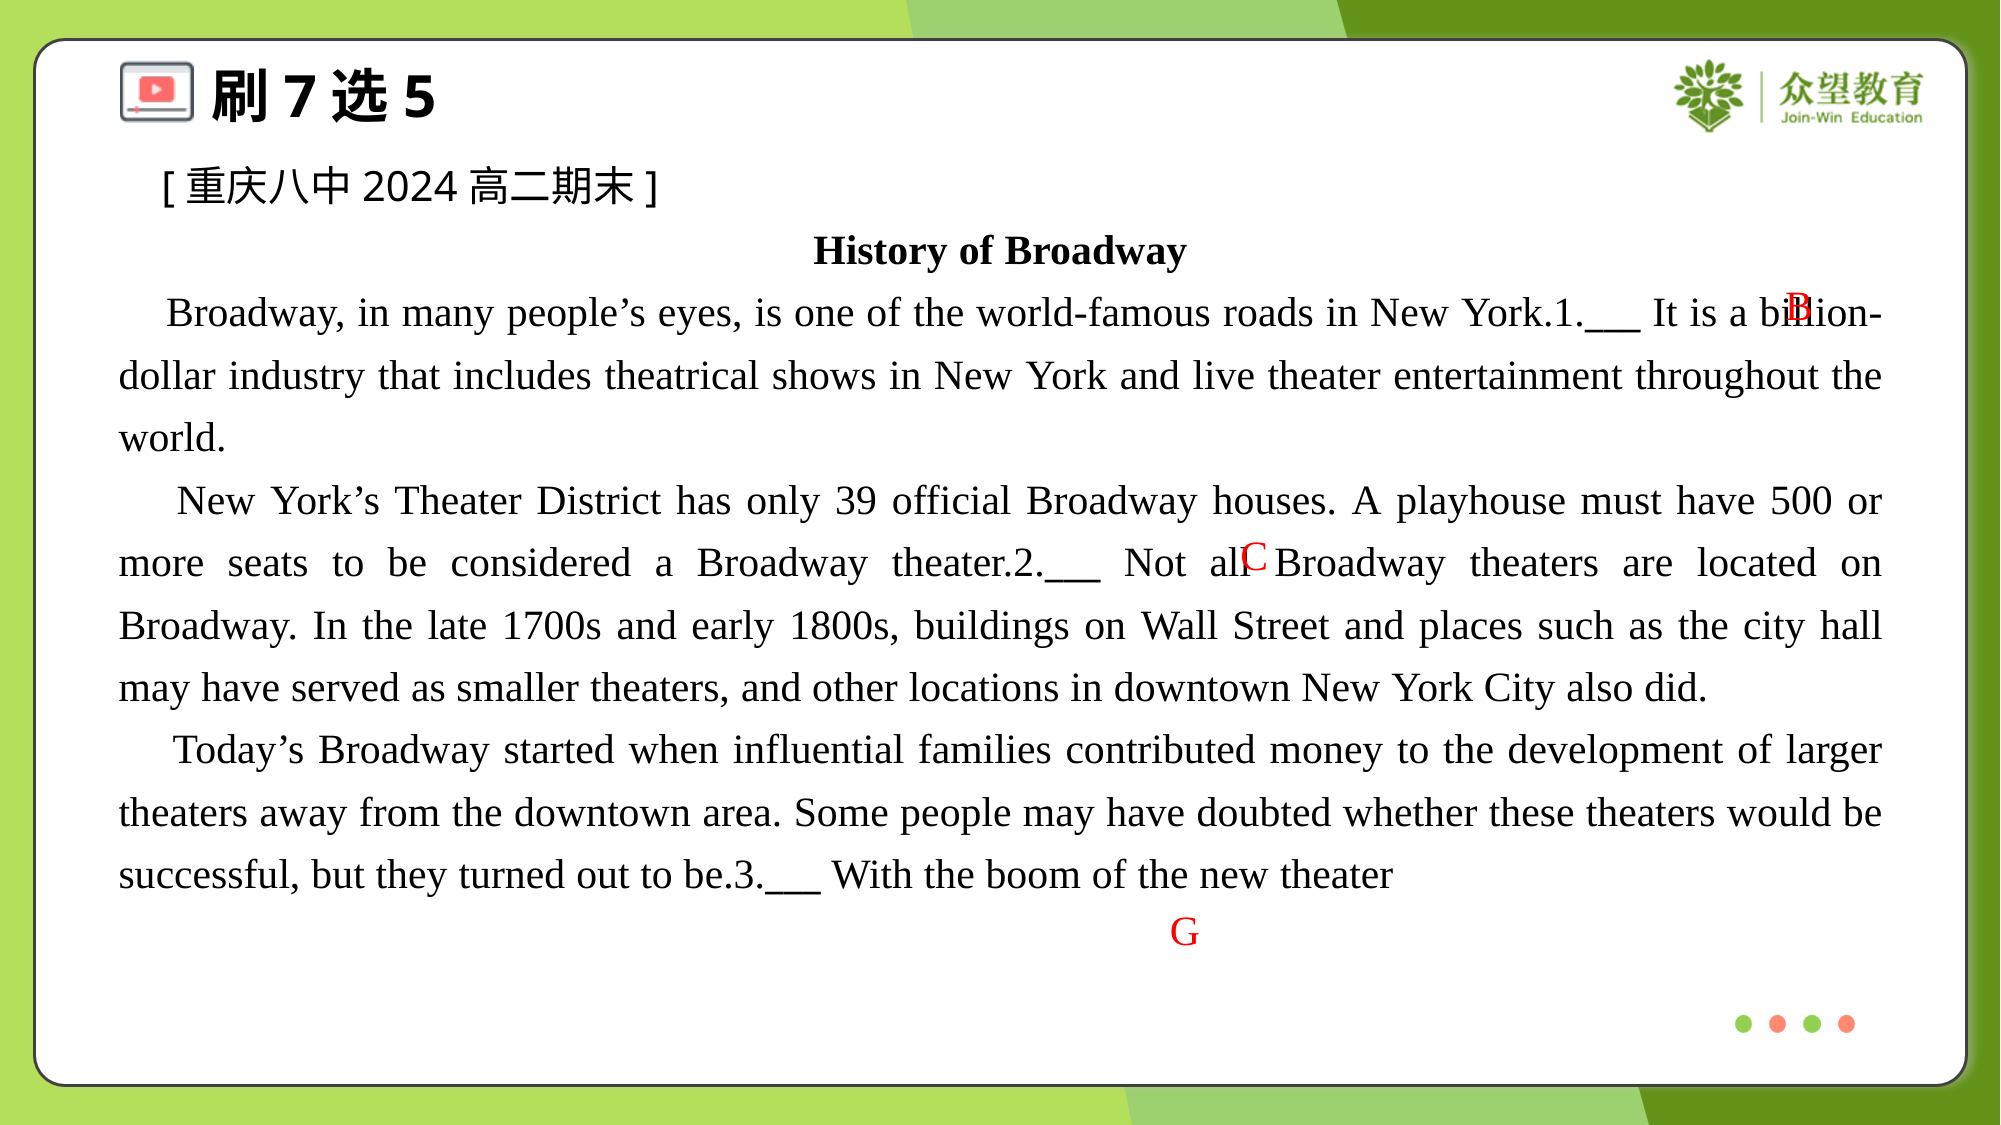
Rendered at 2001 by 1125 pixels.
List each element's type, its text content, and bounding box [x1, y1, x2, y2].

picture [0, 0, 2000, 1125]
text_box C [1235, 516, 1273, 574]
text_box [重庆八中2024高二期末] History of Broadway Broadway, in many people’s eyes, is one of the world-famous roads in New York.1.___ It is a billion-dollar industry that includes theatrical shows in New York and live theater entertainment throughout the world. New York’s Theater District has only 39 official Broadway houses. A playhouse must have 500 or more seats to be considered a Broadway theater.2.___ Not all Broadway theaters are located on Broadway. In the late 1700s and early 1800s, buildings on Wall Street and places such as the city hall may have served as smaller theaters, and other locations in downtown New York City also did. Today’s Broadway started when influential families contributed money to the development of larger theaters away from the downtown area. Some people may have doubted whether these theaters would be successful, but they turned out to be.3.___ With the boom of the new theater [118, 147, 1883, 955]
text_box G [1165, 891, 1205, 949]
text_box B [1780, 266, 1818, 324]
